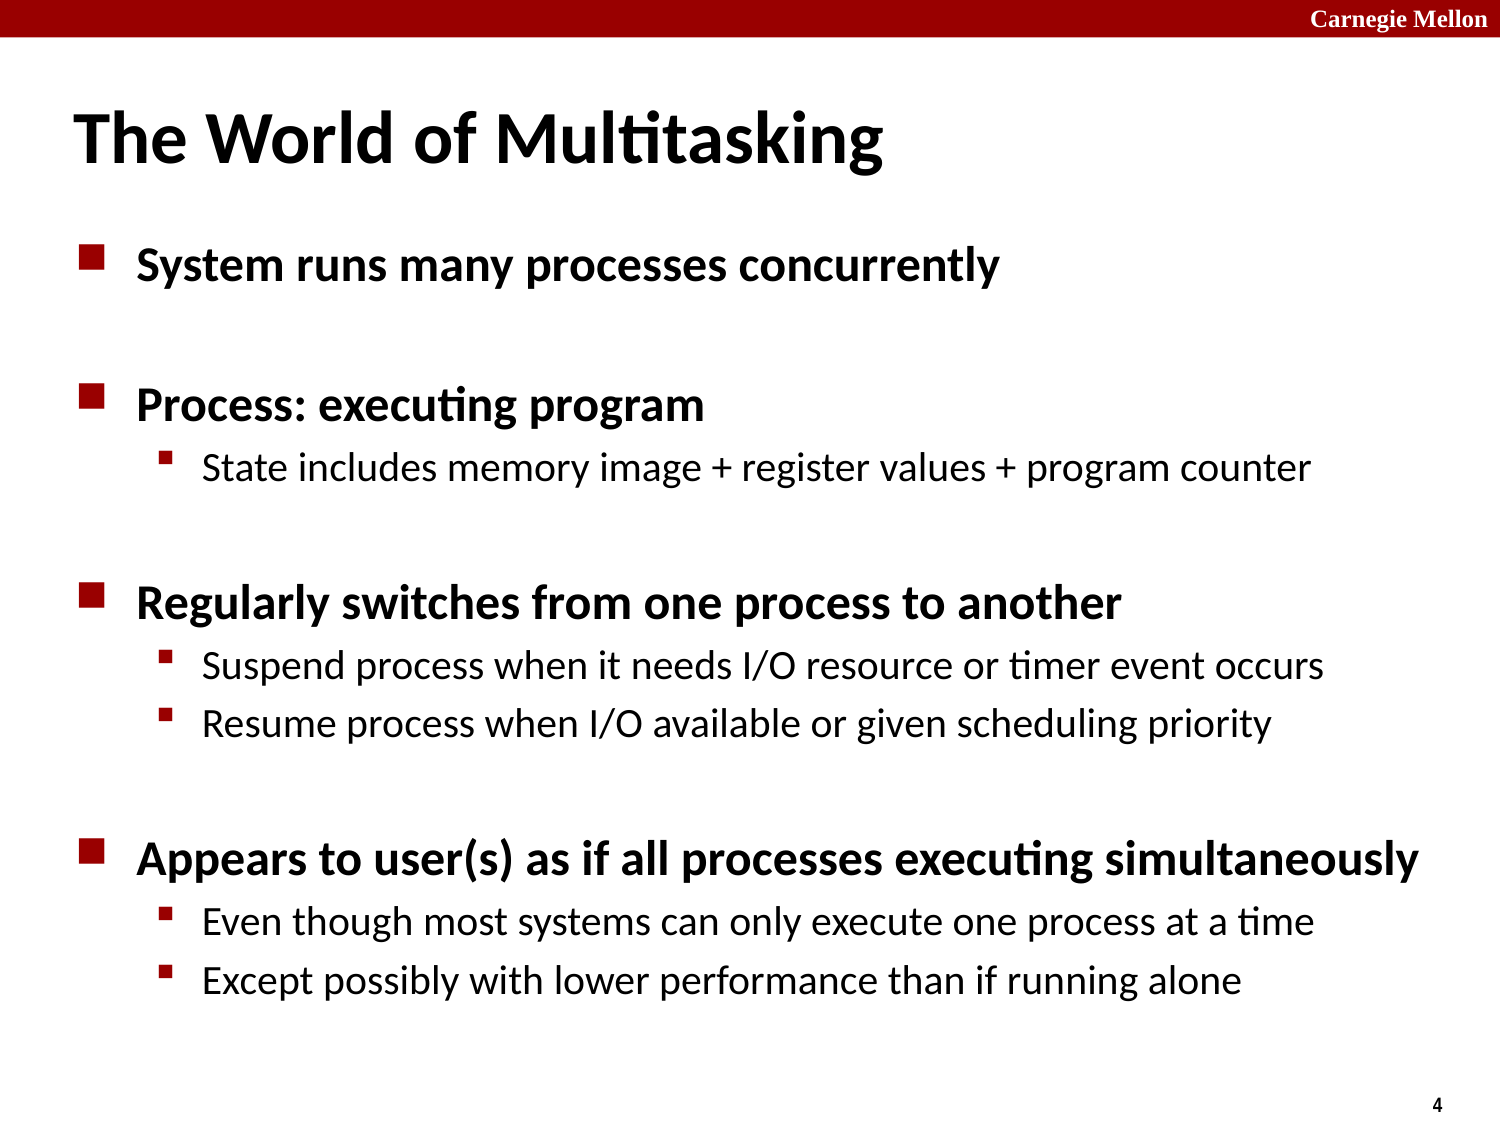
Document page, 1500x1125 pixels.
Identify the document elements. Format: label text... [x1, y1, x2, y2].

title The World of Multitasking [58, 71, 1305, 197]
list System runs many processes concurrently Process: executing program State includes memory image + register values + program counter Regularly switches from one process to another Suspend process when it needs I/O resource or timer event occurs Resume process when I/O available or given scheduling priority Appears to user(s) as if all processes executing simultaneously Even though most systems can only execute one process at a time Except possibly with lower performance than if running alone [64, 223, 1463, 1040]
